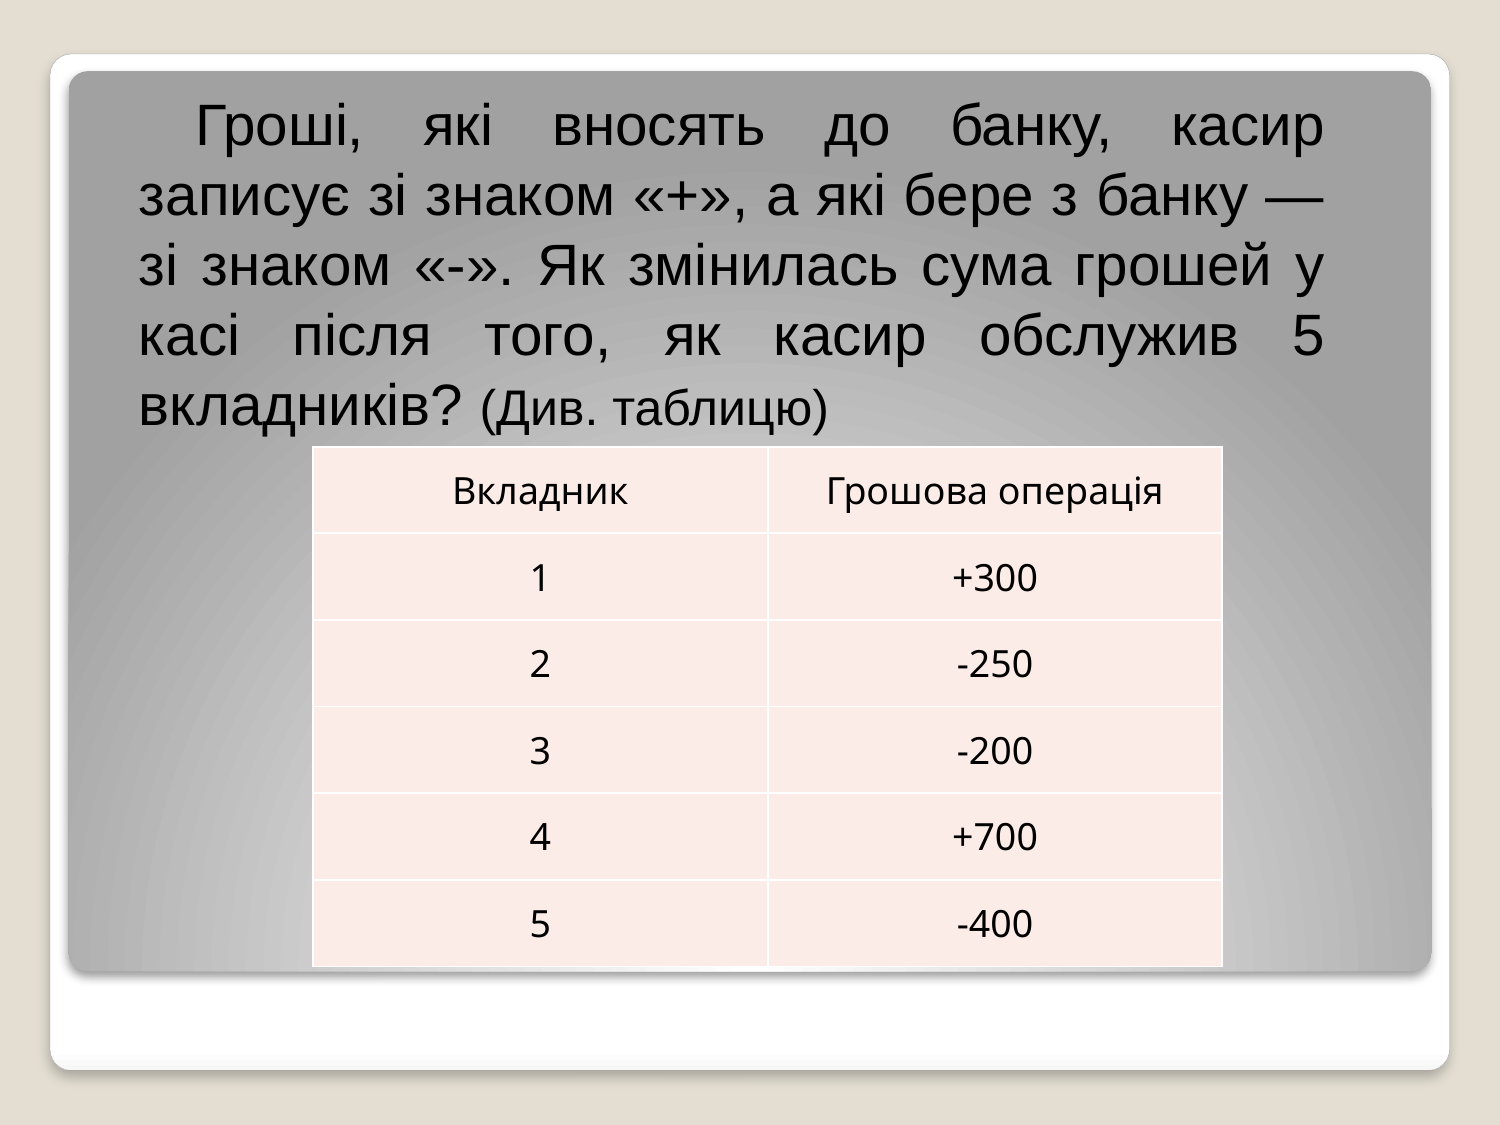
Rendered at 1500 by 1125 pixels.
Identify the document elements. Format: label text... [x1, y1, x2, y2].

table_cell +300 [769, 534, 1221, 619]
text_box Гроші, які вносять до банку, касир записує зі знаком «+», а які бере з банку — зі знаком «-». Як змінилась сума грошей у касі після того, як касир обслужив 5 вкладників? (Див. таблицю) [123, 79, 1341, 445]
table_header Вкладник [314, 448, 767, 532]
table_cell +700 [769, 794, 1221, 879]
table_cell -200 [769, 707, 1221, 792]
table_cell 5 [314, 881, 767, 966]
table_cell 2 [314, 621, 767, 706]
table_cell 3 [314, 707, 767, 792]
table_cell 1 [314, 534, 767, 619]
table_cell -250 [769, 621, 1221, 706]
table_cell 4 [314, 794, 767, 879]
table_cell -400 [769, 881, 1221, 966]
table_header Грошова операція [769, 448, 1221, 532]
